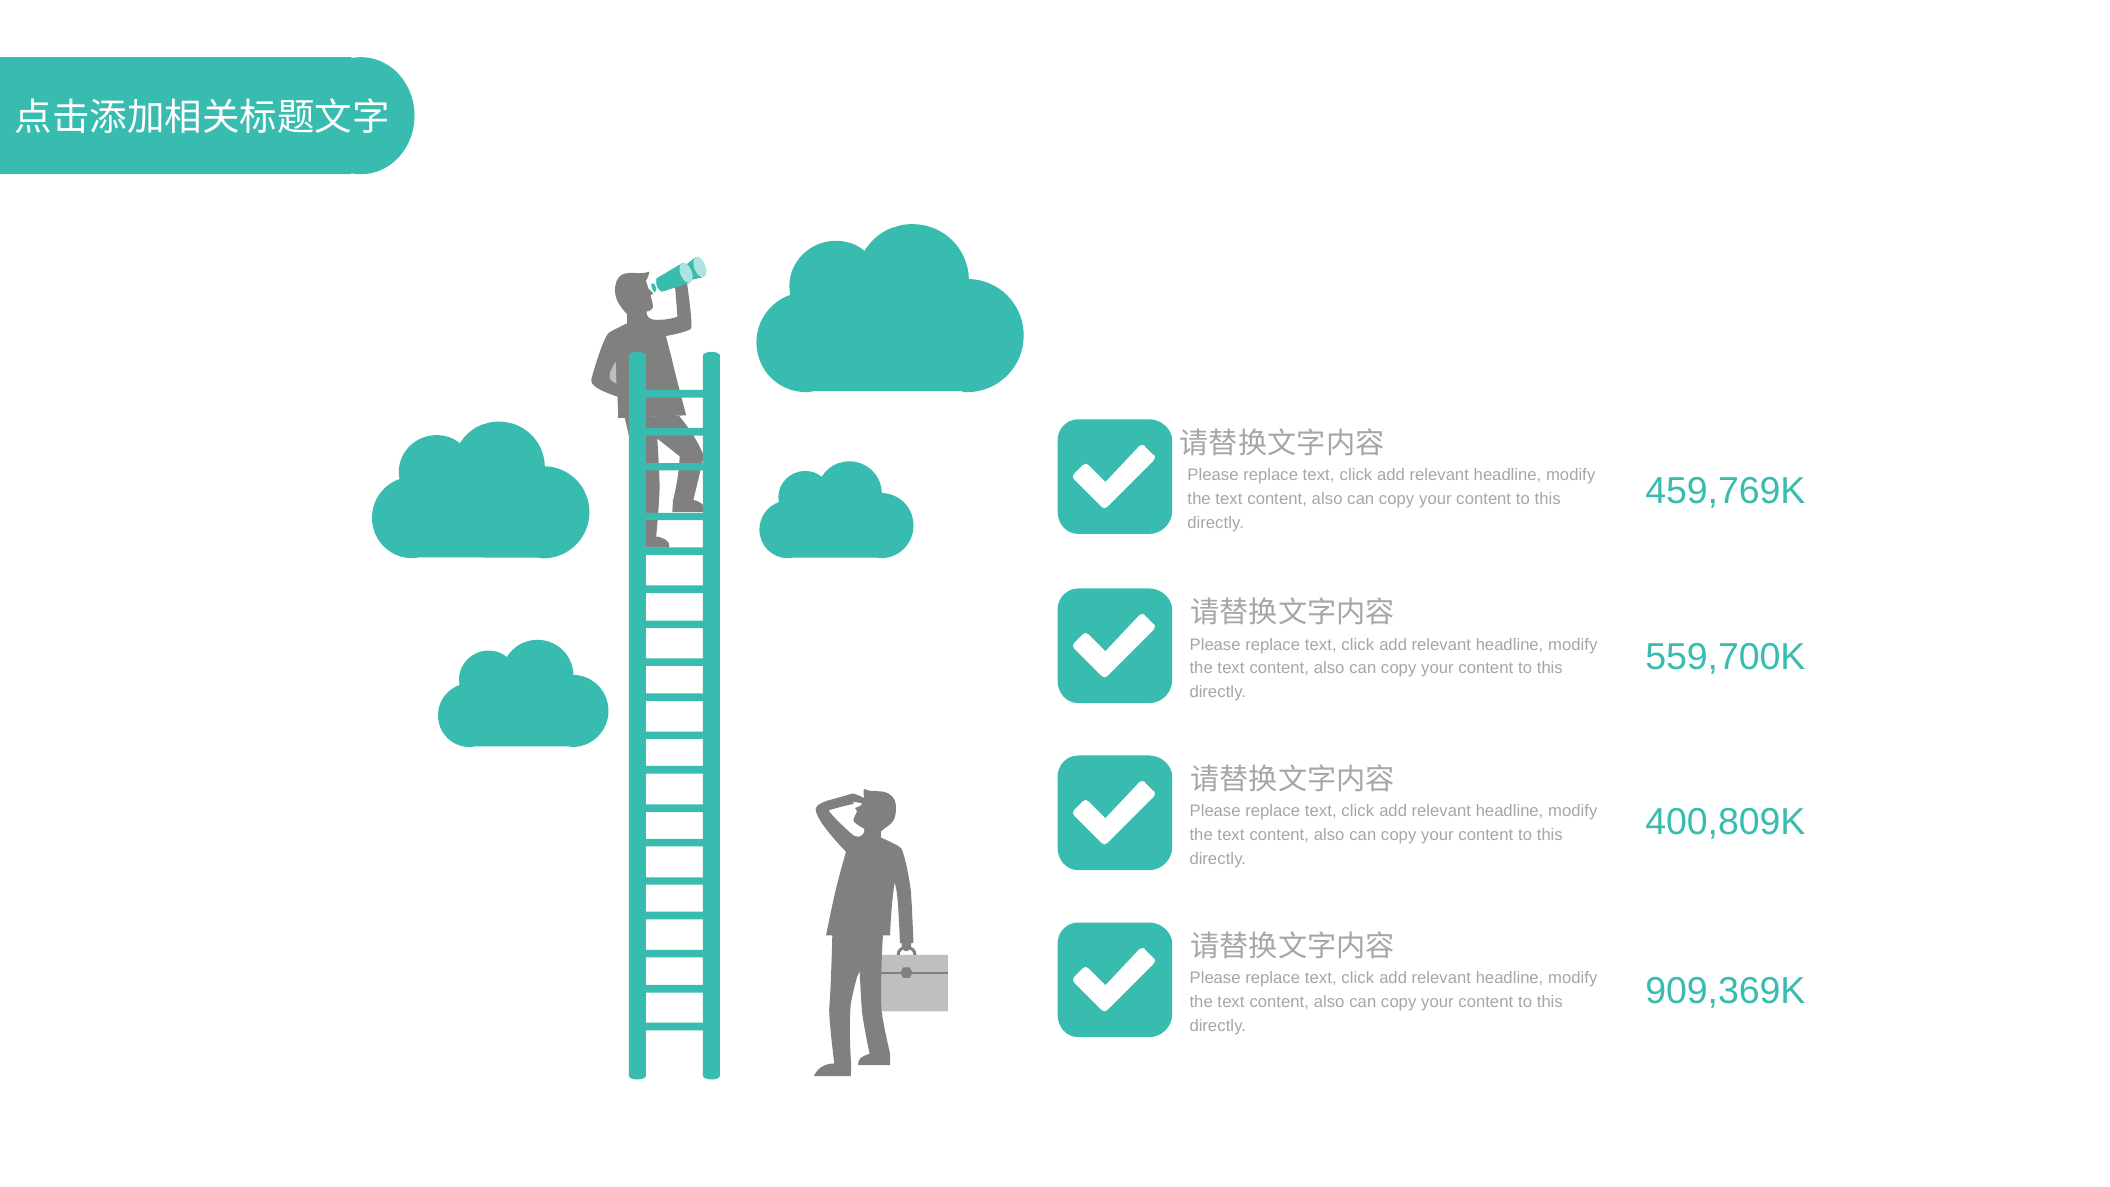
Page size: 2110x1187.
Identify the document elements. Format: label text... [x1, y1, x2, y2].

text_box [437, 639, 609, 747]
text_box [589, 255, 708, 548]
text_box [1057, 755, 1173, 871]
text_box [1189, 753, 1625, 843]
text_box 点击添加相关标题文字 [0, 85, 415, 146]
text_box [759, 461, 914, 559]
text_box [371, 421, 590, 559]
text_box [756, 224, 1024, 393]
text_box 400,809K [1645, 788, 1806, 843]
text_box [628, 351, 720, 1080]
text_box 459,769K [1645, 456, 1806, 511]
text_box [1057, 419, 1173, 534]
text_box 559,700K [1645, 623, 1806, 678]
text_box [1057, 922, 1173, 1038]
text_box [1179, 417, 1622, 531]
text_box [813, 787, 948, 1077]
text_box [1057, 588, 1173, 704]
text_box 909,369K [1645, 957, 1806, 1012]
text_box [1189, 586, 1625, 700]
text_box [1189, 920, 1625, 1034]
